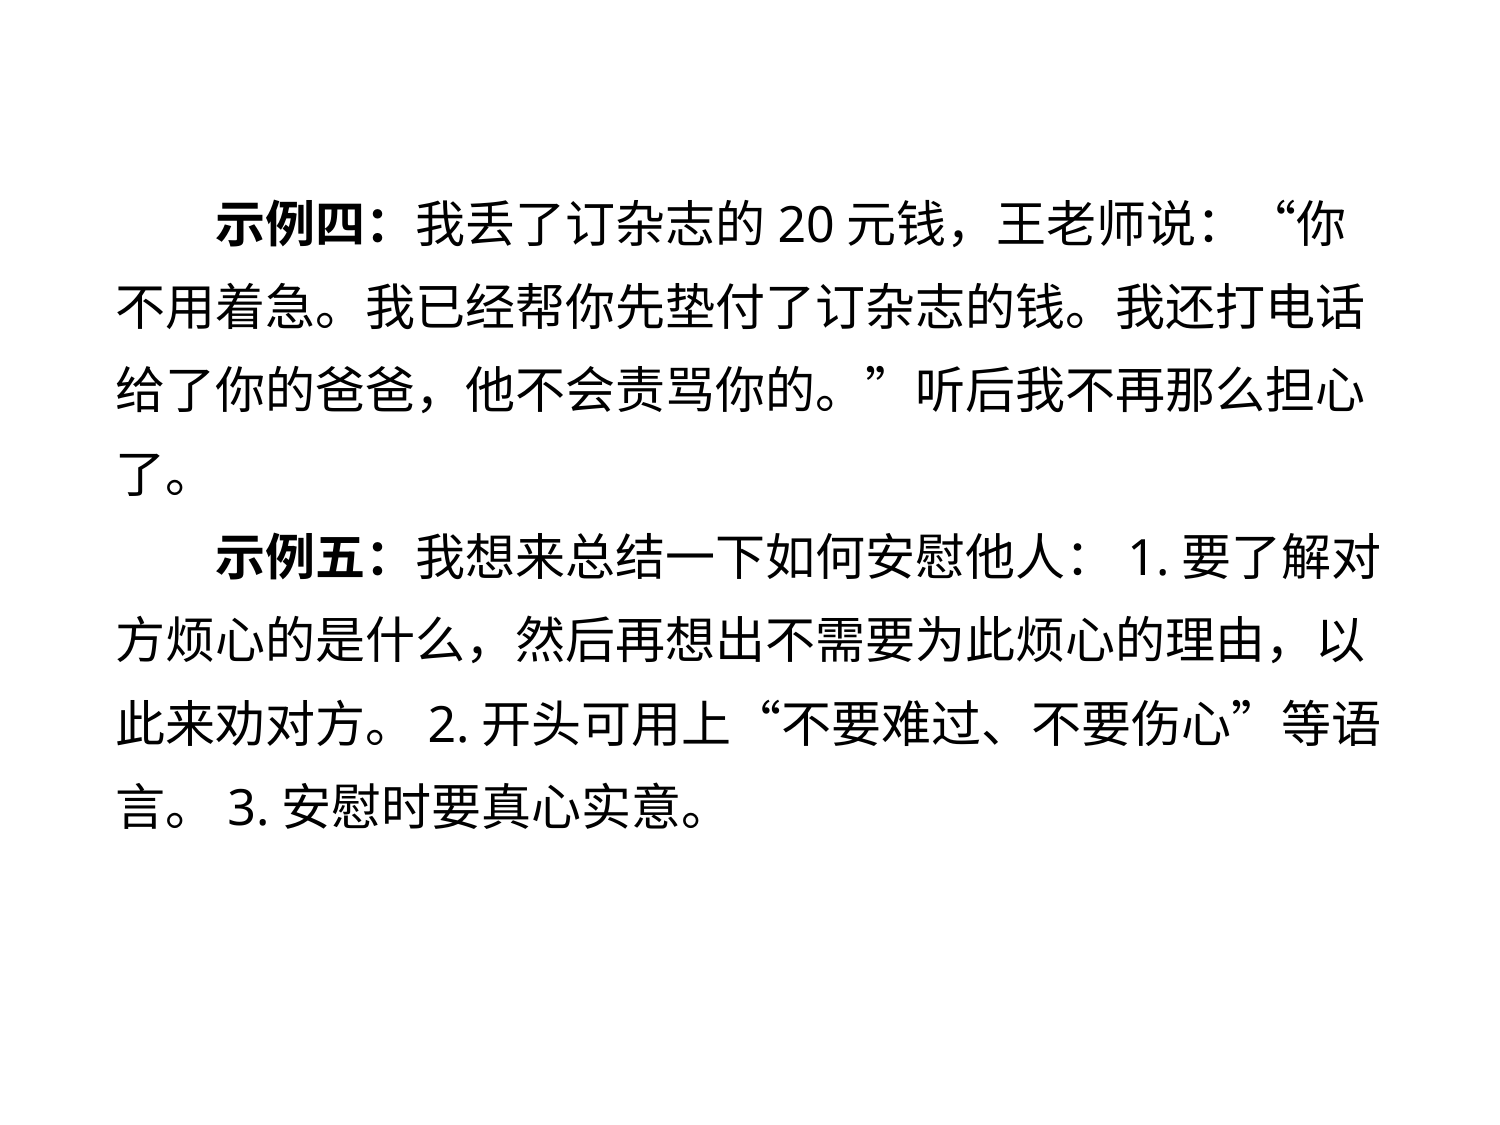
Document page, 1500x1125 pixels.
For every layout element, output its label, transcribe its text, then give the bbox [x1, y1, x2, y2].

list 示例四：我丢了订杂志的20元钱，王老师说：“你不用着急。我已经帮你先垫付了订杂志的钱。我还打电话给了你的爸爸，他不会责骂你的。”听后我不再那么担心了。 示例五：我想来总结一下如何安慰他人：1.要了解对方烦心的是什么，然后再想出不需要为此烦心的理由，以此来劝对方。2.开头可用上“不要难过、不要伤心”等语言。3.安慰时要真心实意。 [100, 161, 1400, 905]
